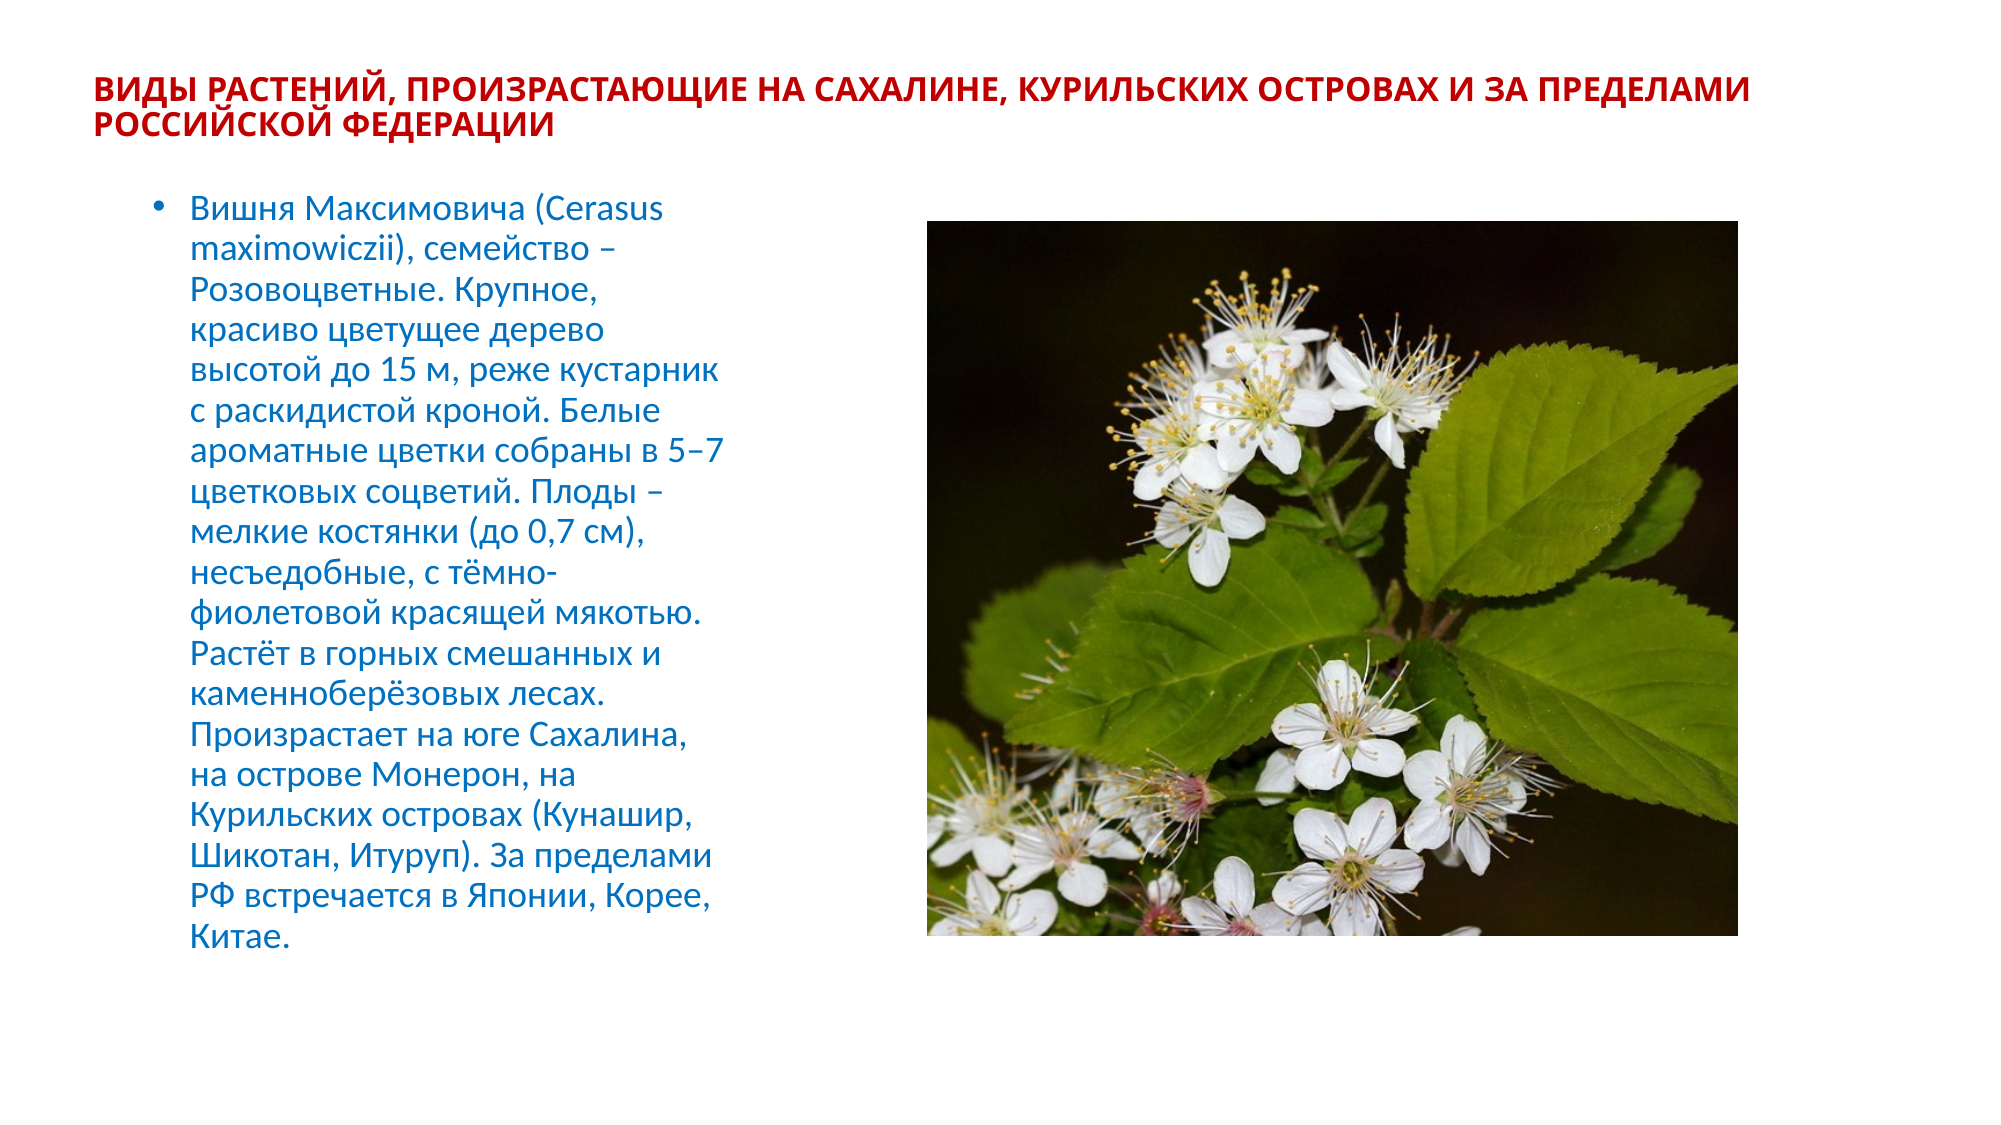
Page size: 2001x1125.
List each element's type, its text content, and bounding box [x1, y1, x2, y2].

title ВИДЫ РАСТЕНИЙ, ПРОИЗРАСТАЮЩИЕ НА САХАЛИНЕ, КУРИЛЬСКИХ ОСТРОВАХ И ЗА ПРЕДЕЛАМИ РОССИЙСКОЙ ФЕДЕРАЦИИ [77, 56, 1863, 161]
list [927, 221, 1738, 936]
list Вишня Максимовича (Cerasus maximowiczii), семейство – Розовоцветные. Крупное, красиво цветущее дерево высотой до 15 м, реже кустарник с раскидистой кроной. Белые ароматные цветки собраны в 5–7 цветковых соцветий. Плоды – мелкие костянки (до 0,7 см), несъедобные, с тёмно-фиолетовой красящей мякотью. Растёт в горных смешанных и каменноберёзовых лесах. Произрастает на юге Сахалина, на острове Монерон, на Курильских островах (Кунашир, Шикотан, Итуруп). За пределами РФ встречается в Японии, Корее, Китае. [137, 180, 746, 1014]
